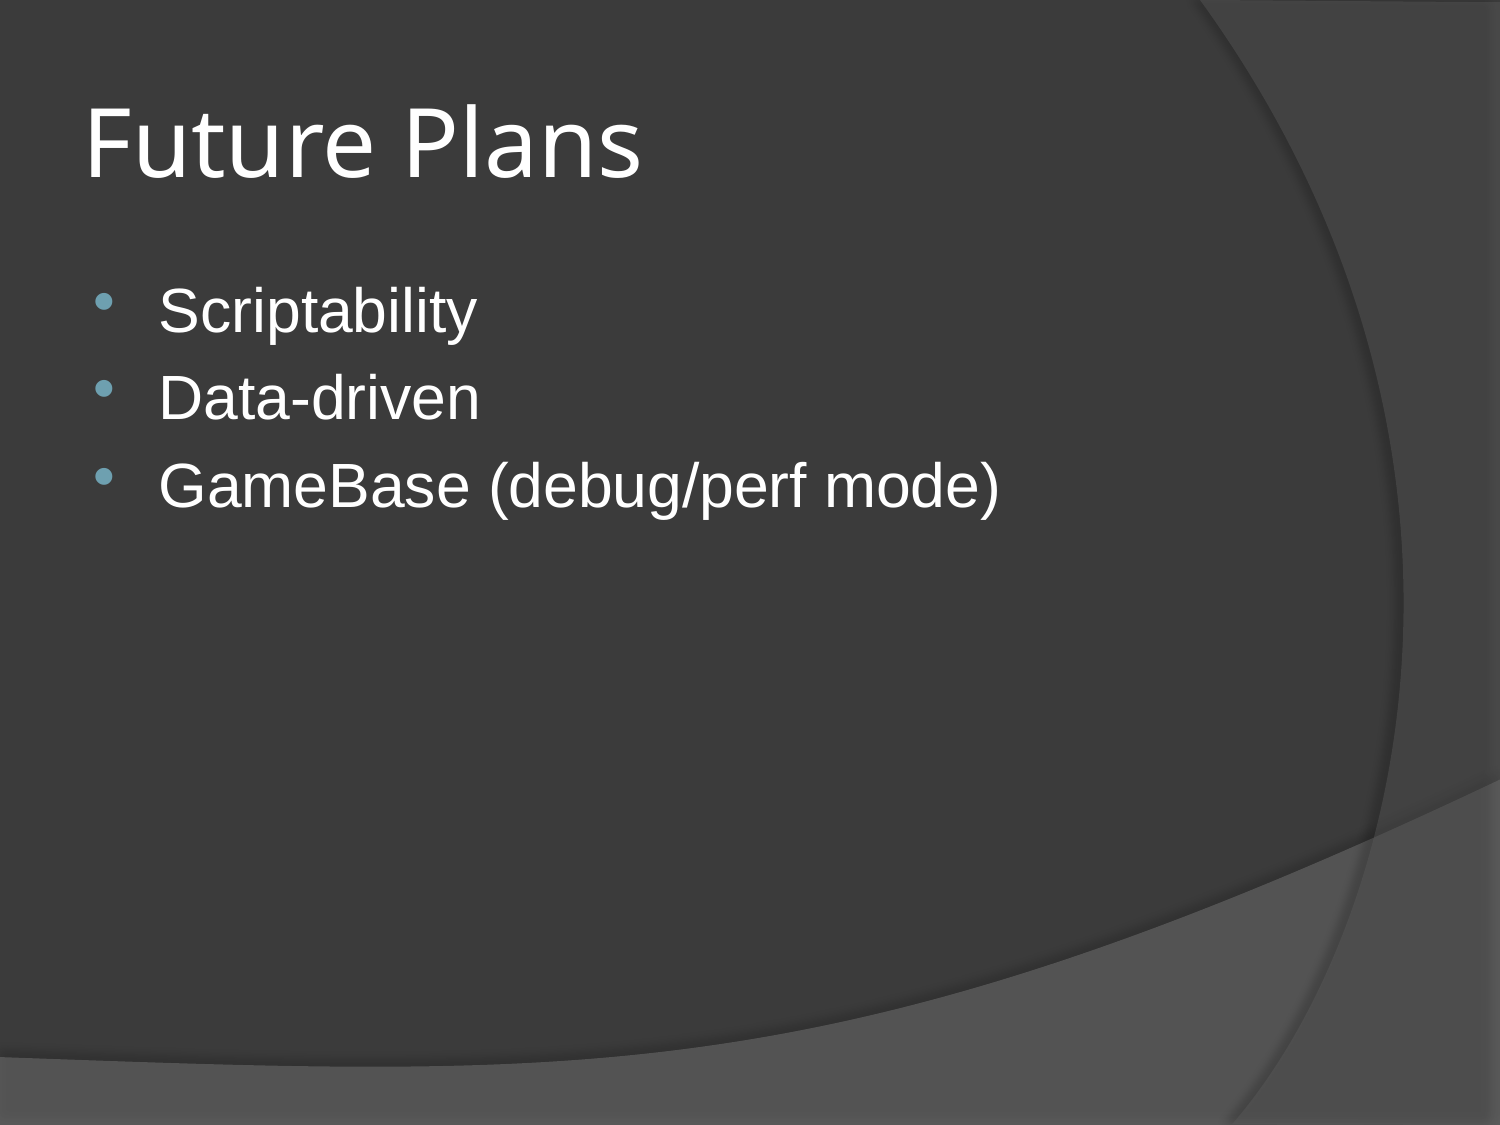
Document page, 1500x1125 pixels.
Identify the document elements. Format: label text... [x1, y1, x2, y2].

title Future Plans [75, 45, 1300, 233]
list Scriptability Data-driven GameBase (debug/perf mode) [75, 262, 1300, 1005]
